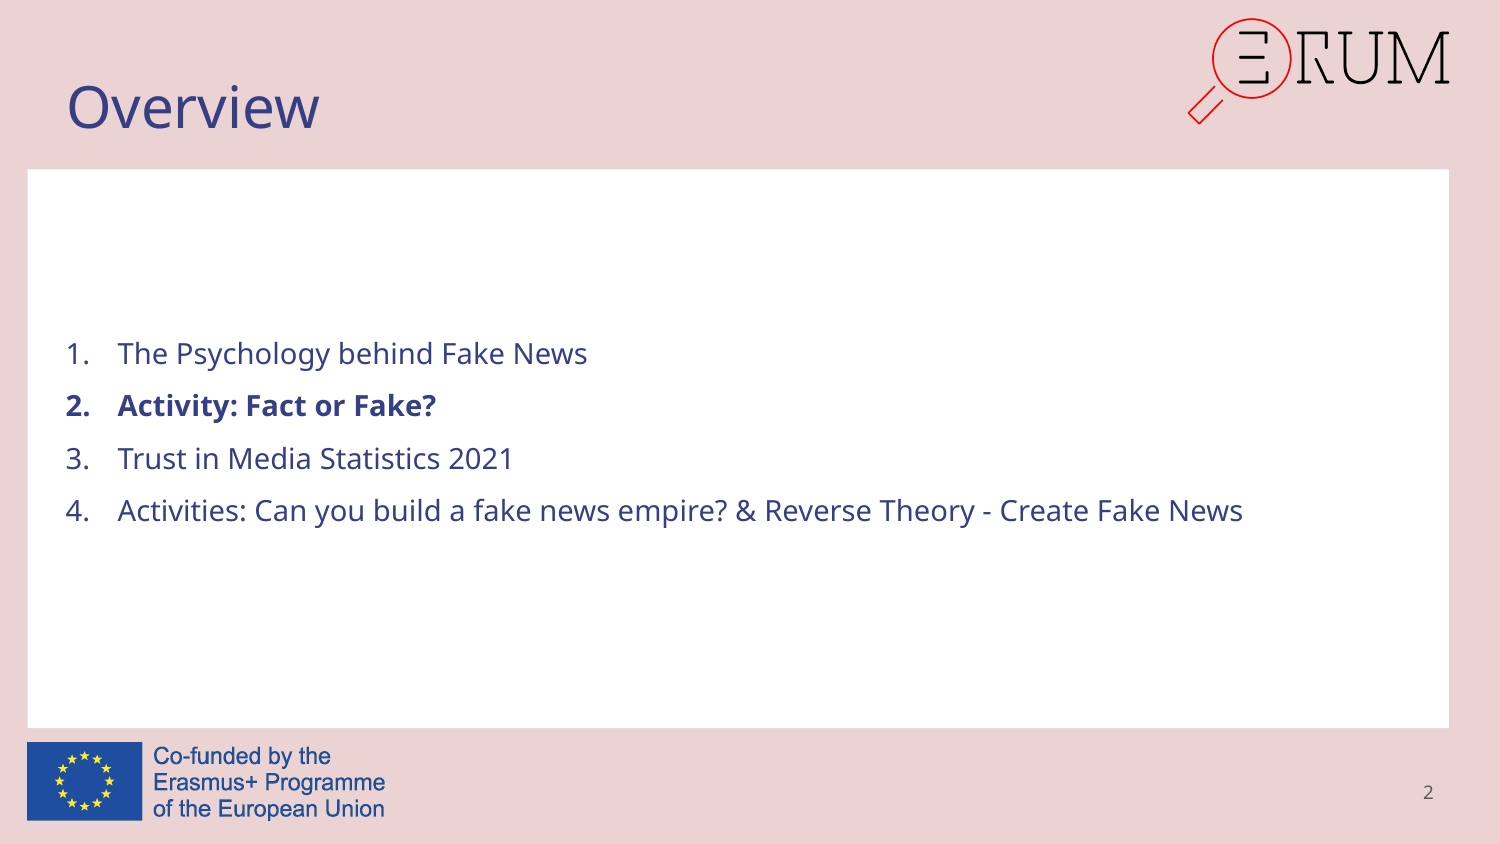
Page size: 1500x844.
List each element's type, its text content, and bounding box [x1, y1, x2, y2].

title Overview [51, 55, 1168, 150]
picture [1136, 0, 1500, 137]
picture [27, 742, 385, 821]
list The Psychology behind Fake News Activity: Fact or Fake? Trust in Media Statistics 2021 Activities: Can you build a fake news empire? & Reverse Theory - Create Fake News [27, 169, 1449, 729]
slide_number 2 [1358, 761, 1449, 826]
